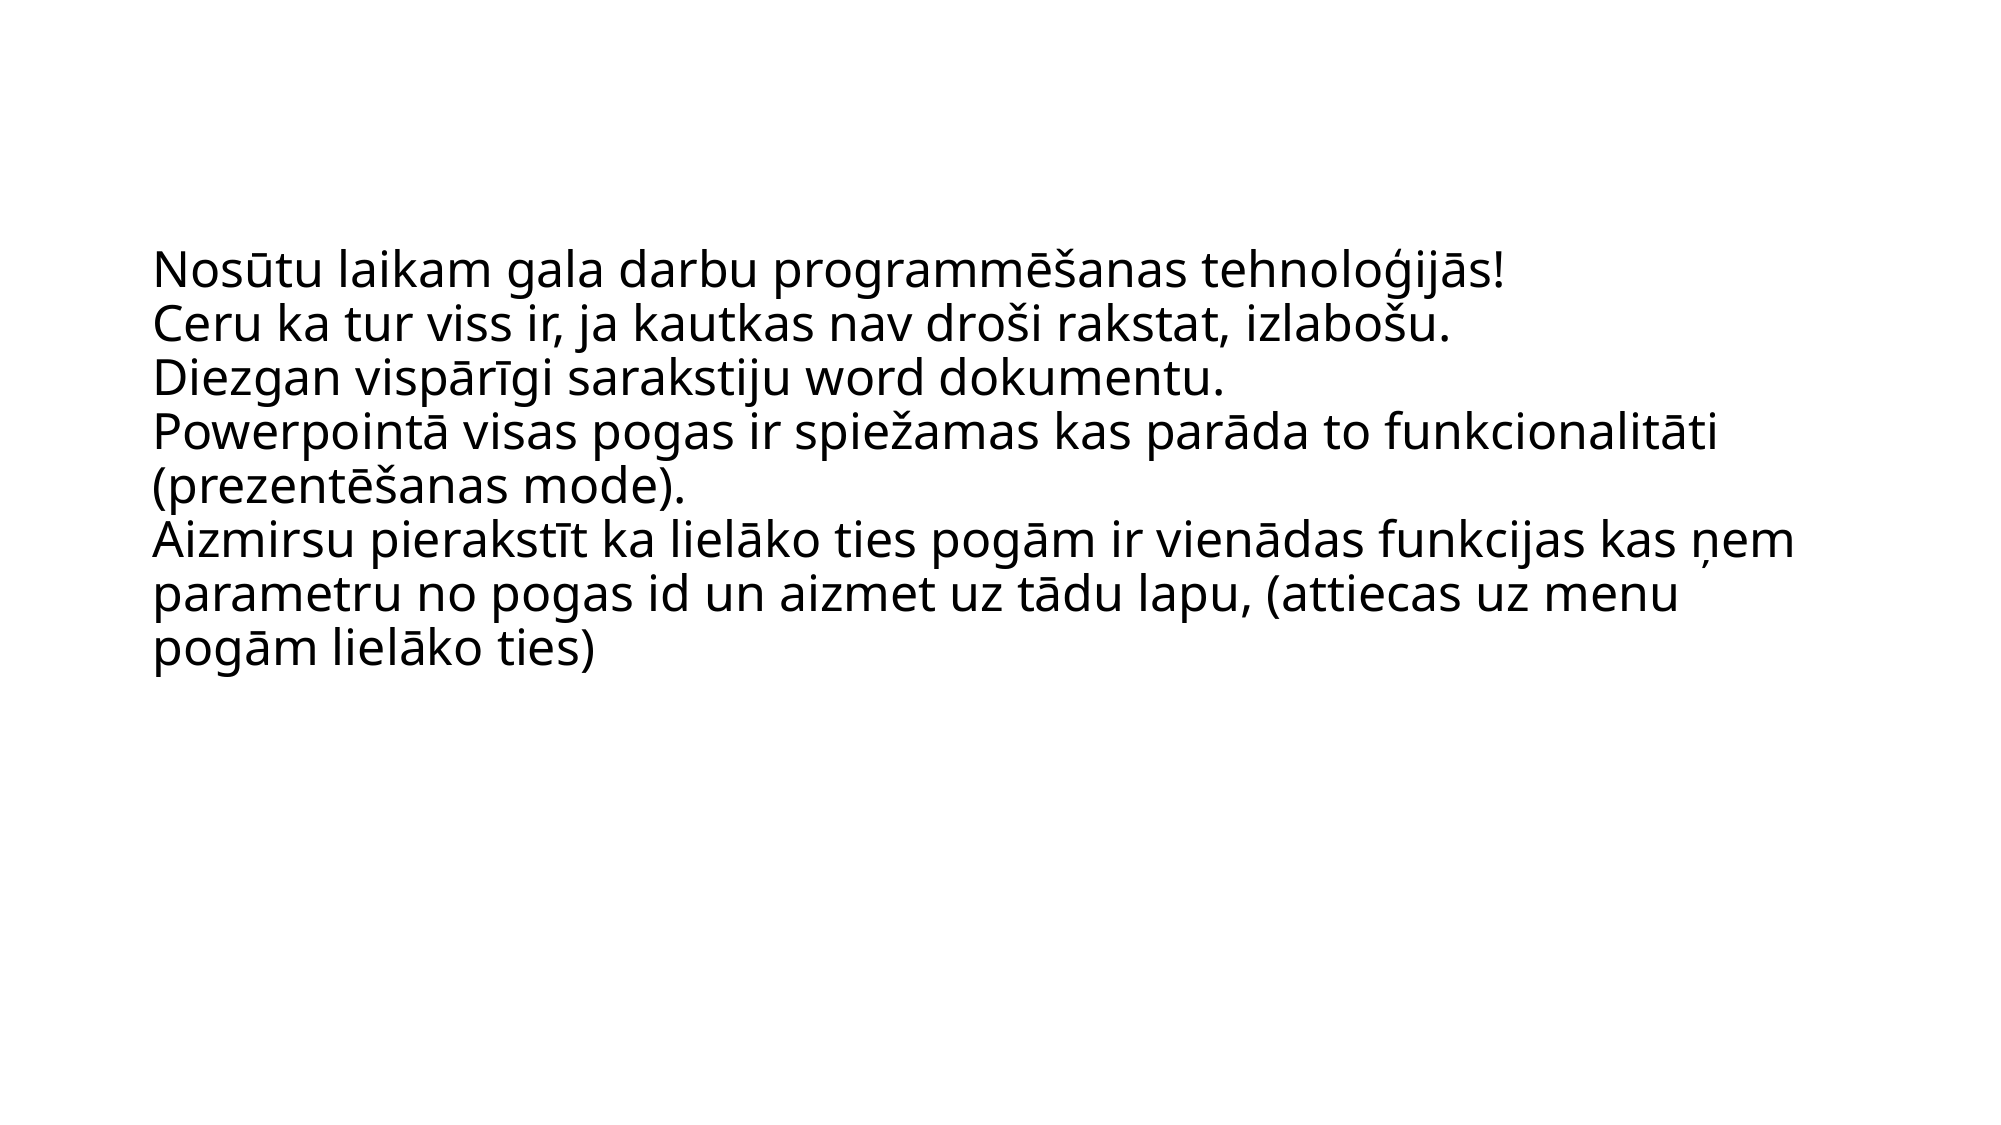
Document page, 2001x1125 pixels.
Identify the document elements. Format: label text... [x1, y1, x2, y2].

title Nosūtu laikam gala darbu programmēšanas tehnoloģijās! Ceru ka tur viss ir, ja kautkas nav droši rakstat, izlabošu. Diezgan vispārīgi sarakstiju word dokumentu. Powerpointā visas pogas ir spiežamas kas parāda to funkcionalitāti (prezentēšanas mode). Aizmirsu pierakstīt ka lielāko ties pogām ir vienādas funkcijas kas ņem parametru no pogas id un aizmet uz tādu lapu, (attiecas uz menu pogām lielāko ties) [137, 59, 1863, 861]
